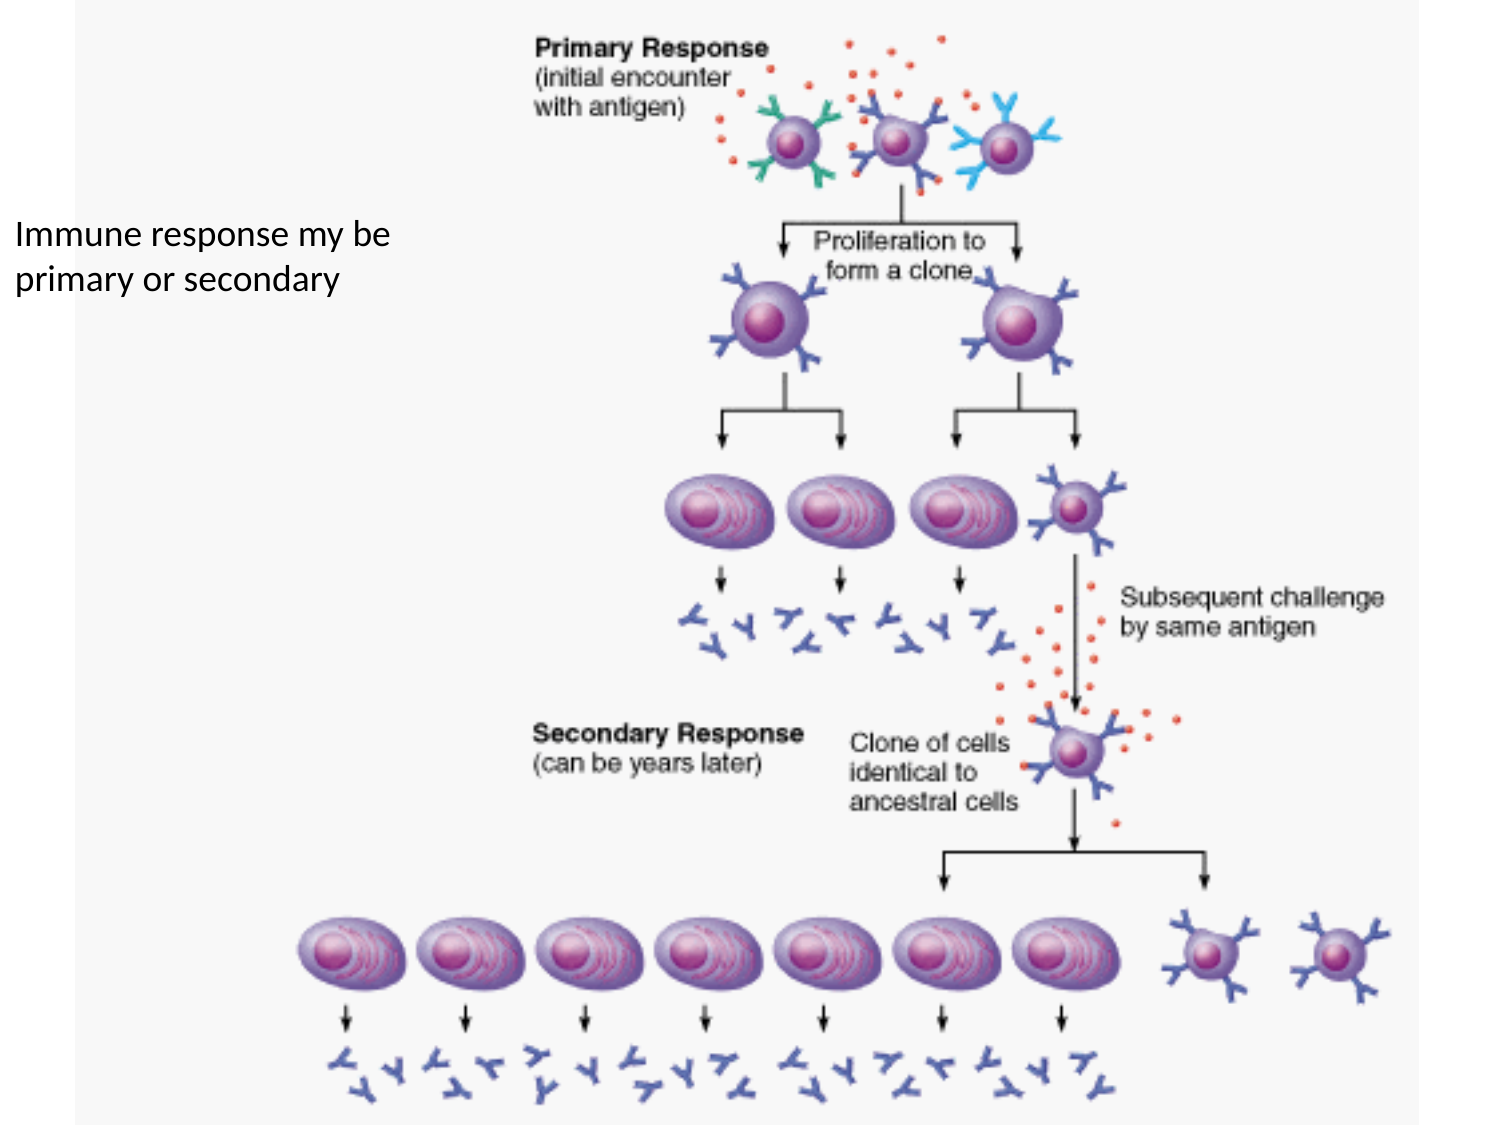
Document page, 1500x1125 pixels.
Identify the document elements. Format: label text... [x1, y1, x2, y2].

picture [74, 0, 1419, 1125]
text_box Immune response my be primary or secondary [0, 201, 69, 307]
